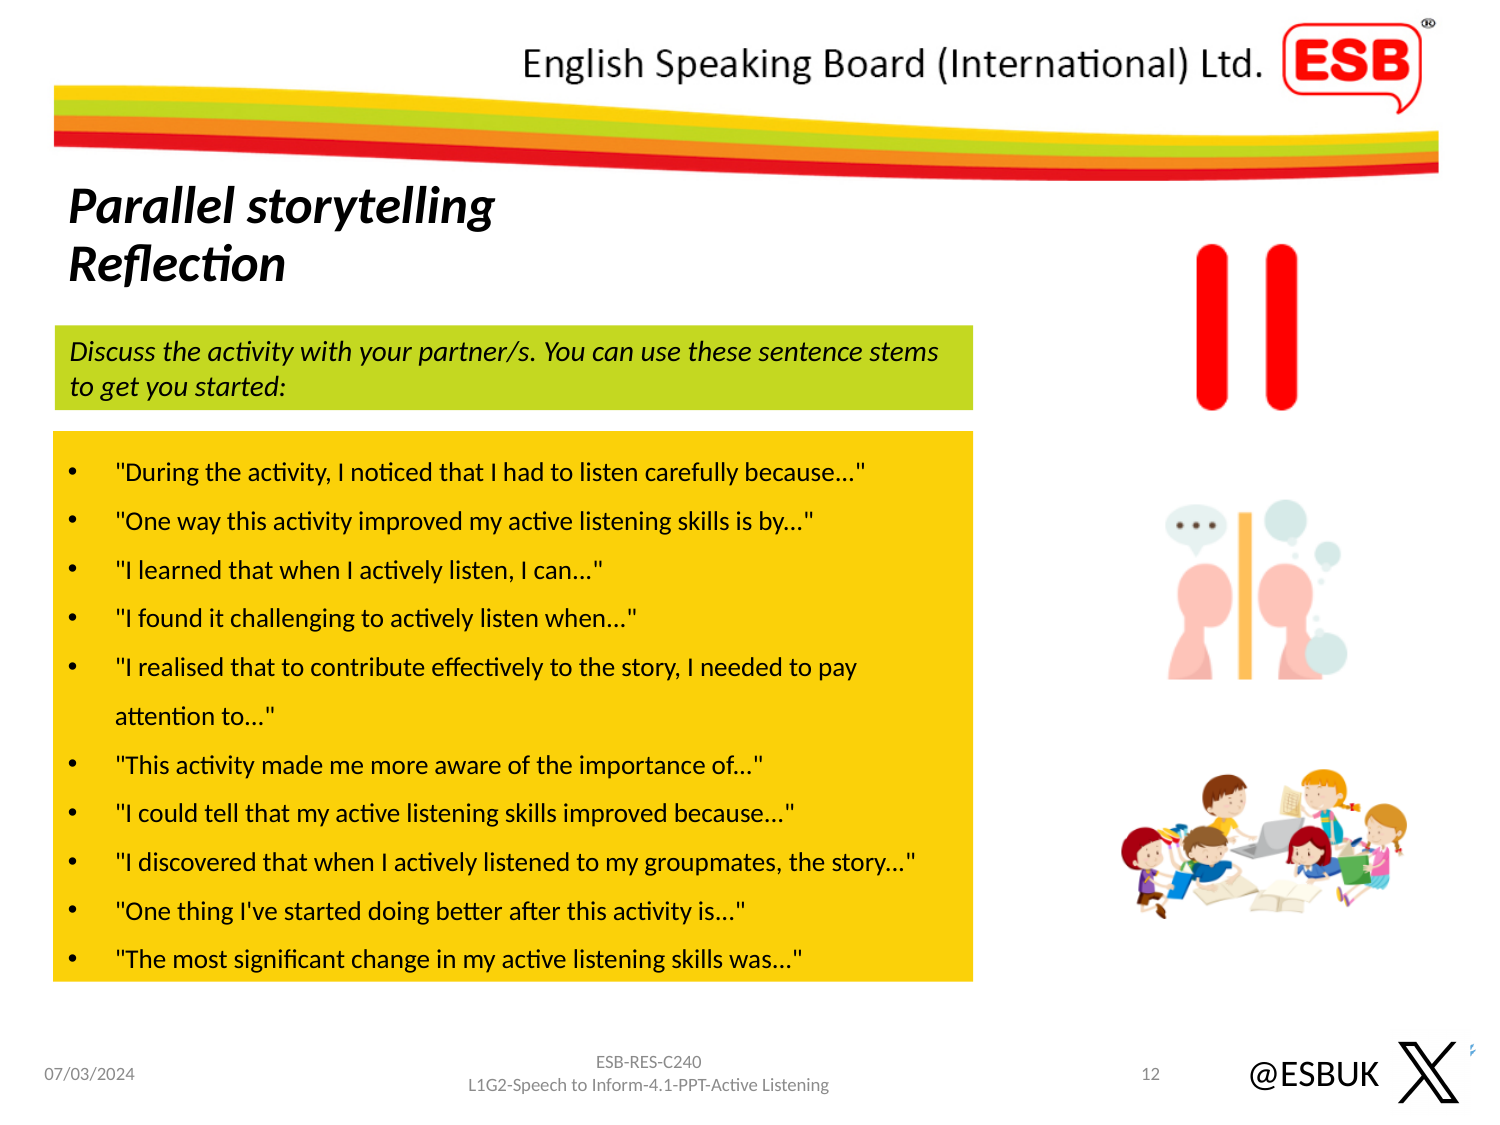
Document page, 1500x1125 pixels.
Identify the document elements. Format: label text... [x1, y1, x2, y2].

picture [0, 0, 1500, 189]
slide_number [29, 1042, 367, 1103]
title Parallel storytelling Reflection [53, 170, 1347, 301]
footer ESB-RES-C240 L1G2-Speech to Inform-4.1-PPT-Active Listening [395, 1042, 902, 1103]
text_box Discuss the activity with your partner/s. You can use these sentence stems to get you started: [54, 325, 974, 411]
picture [1081, 730, 1443, 955]
text_box "During the activity, I noticed that I had to listen carefully because..." "One way this activity improved my active listening skills is by..." "I learned that when I actively listen, I can..." "I found it challenging to actively listen when..." "I realised that to contribute effectively to the story, I needed to pay attention to..." "This activity made me more aware of the importance of..." "I could tell that my active listening skills improved because..." "I discovered that when I actively listened to my groupmates, the story..." "One thing I've started doing better after this activity is..." "The most significant change in my active listening skills was..." [53, 431, 974, 982]
picture [1390, 1029, 1476, 1116]
slide_number 12 [930, 1042, 1176, 1103]
picture [1139, 475, 1360, 698]
picture [1175, 224, 1324, 428]
